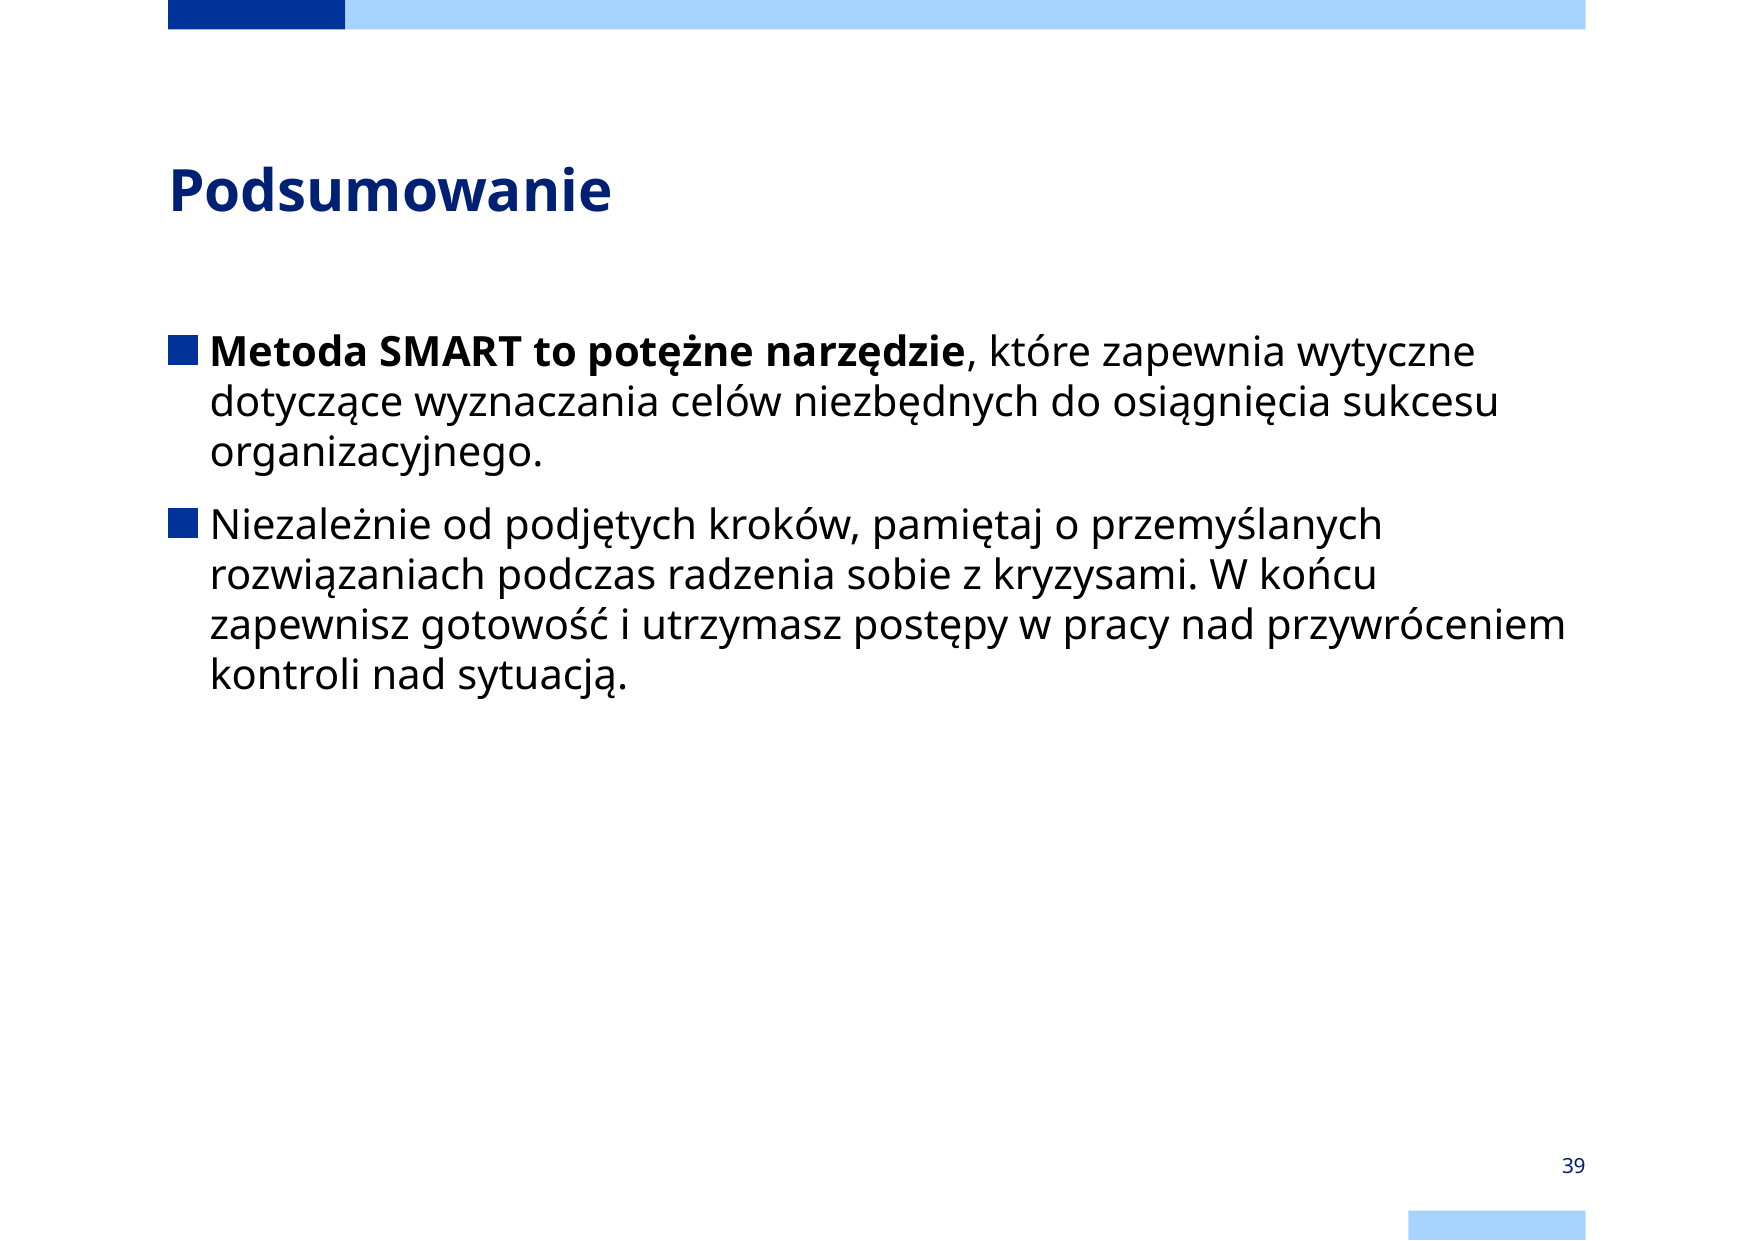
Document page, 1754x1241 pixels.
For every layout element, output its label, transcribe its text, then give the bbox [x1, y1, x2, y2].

picture [168, 335, 198, 365]
title Podsumowanie [168, 147, 1586, 324]
list Metoda SMART to potężne narzędzie, które zapewnia wytyczne dotyczące wyznaczania celów niezbędnych do osiągnięcia sukcesu organizacyjnego. Niezależnie od podjętych kroków, pamiętaj o przemyślanych rozwiązaniach podczas radzenia sobie z kryzysami. W końcu zapewnisz gotowość i utrzymasz postępy w pracy nad przywróceniem kontroli nad sytuacją. [168, 324, 1586, 1093]
picture [168, 508, 198, 538]
slide_number 39 [1408, 1151, 1586, 1182]
